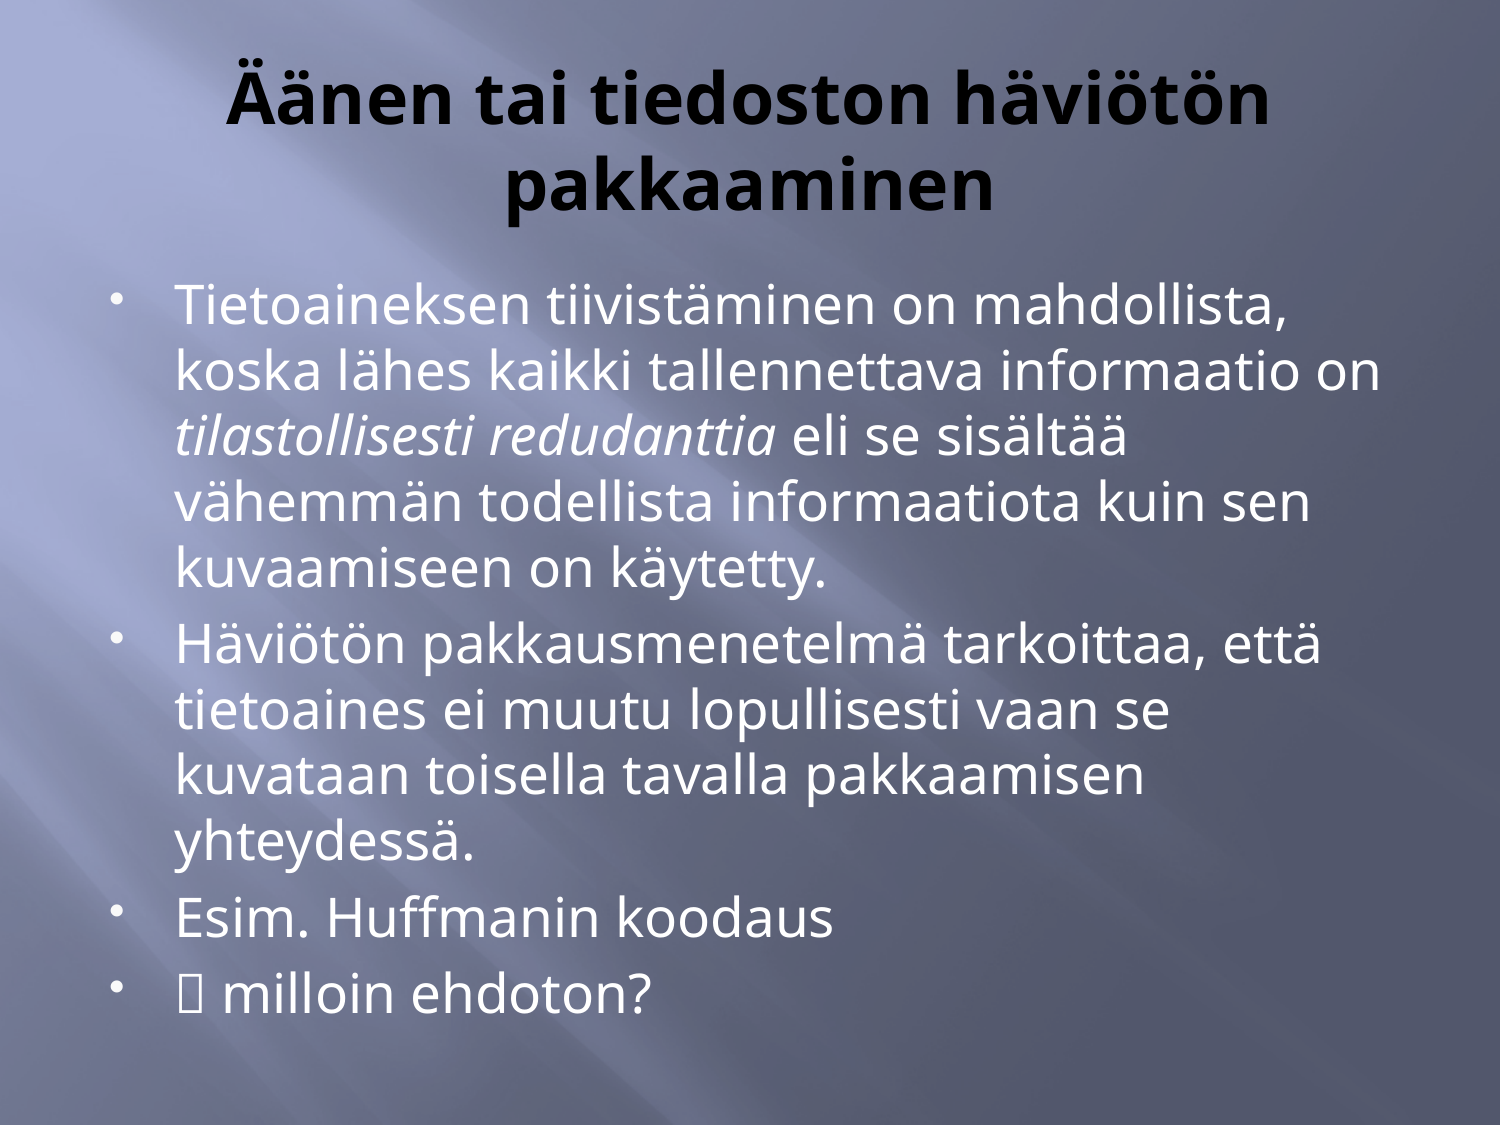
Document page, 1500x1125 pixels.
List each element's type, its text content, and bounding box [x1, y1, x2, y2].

list Tietoaineksen tiivistäminen on mahdollista, koska lähes kaikki tallennettava informaatio on tilastollisesti redudanttia eli se sisältää vähemmän todellista informaatiota kuin sen kuvaamiseen on käytetty. Häviötön pakkausmenetelmä tarkoittaa, että tietoaines ei muutu lopullisesti vaan se kuvataan toisella tavalla pakkaamisen yhteydessä. Esim. Huffmanin koodaus  milloin ehdoton? [75, 262, 1425, 1035]
title Äänen tai tiedoston häviötön pakkaaminen [75, 45, 1425, 233]
